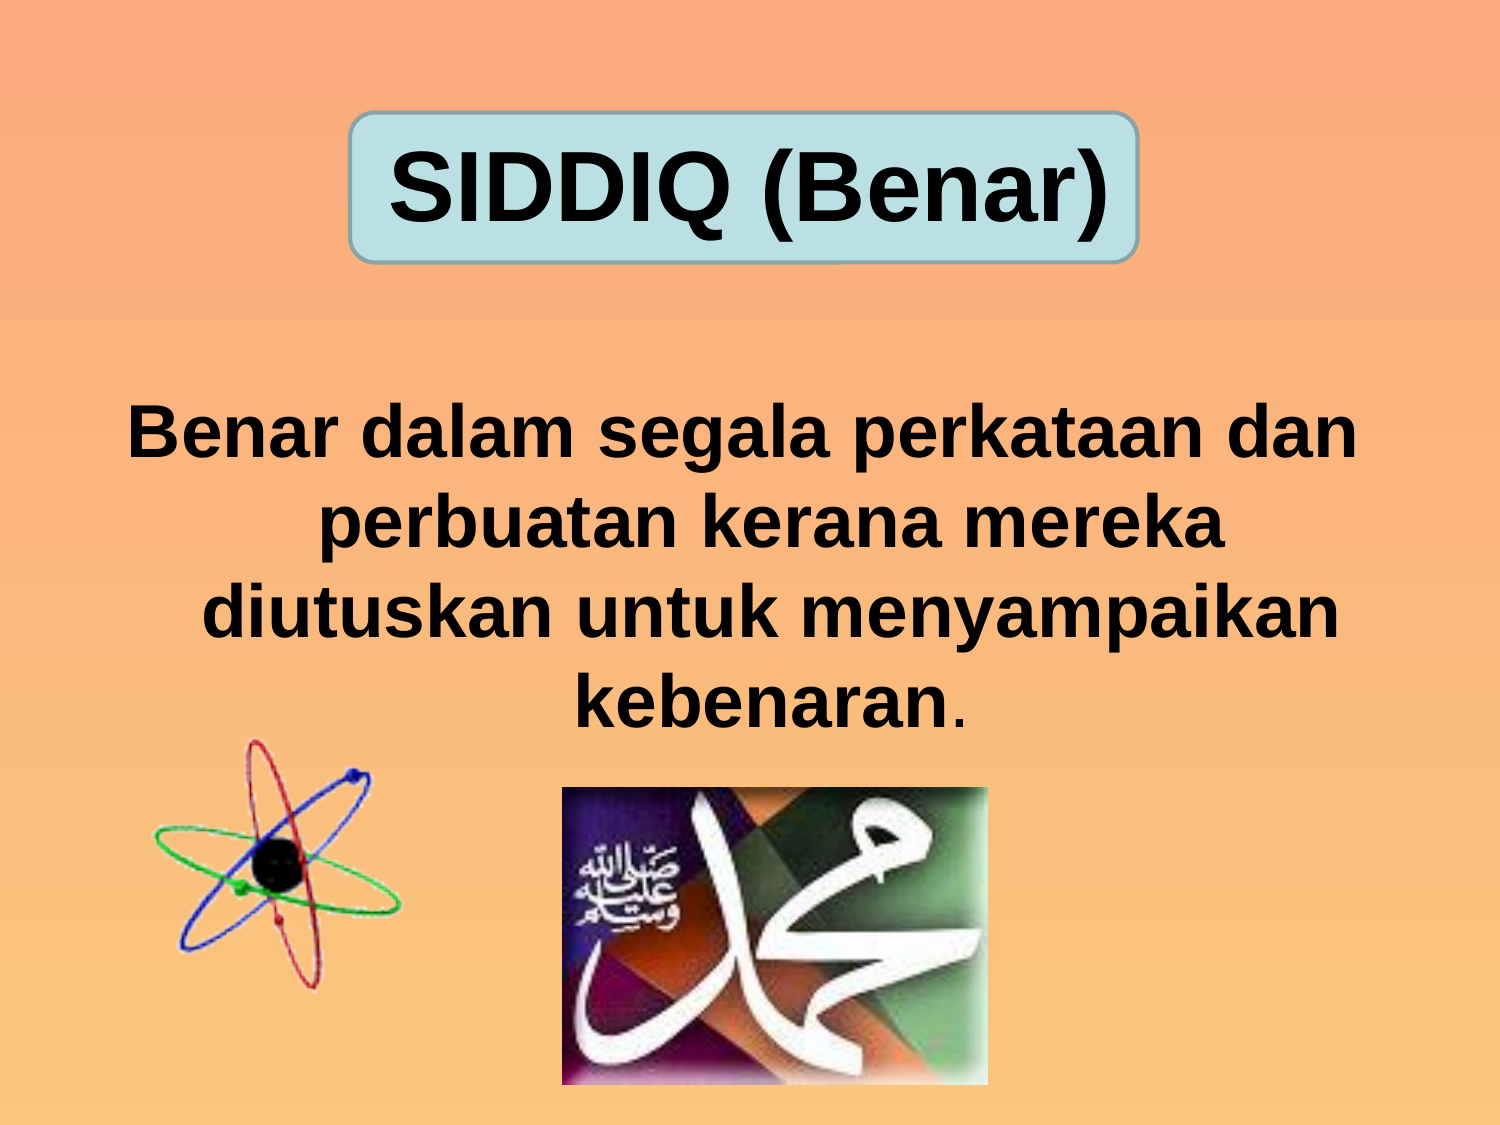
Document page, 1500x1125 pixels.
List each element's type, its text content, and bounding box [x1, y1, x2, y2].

picture [149, 737, 407, 994]
text_box SIDDIQ (Benar) [74, 87, 1425, 275]
text_box Benar dalam segala perkataan dan perbuatan kerana mereka diutuskan untuk menyampaikan kebenaran. [62, 375, 1425, 800]
picture [562, 787, 988, 1086]
